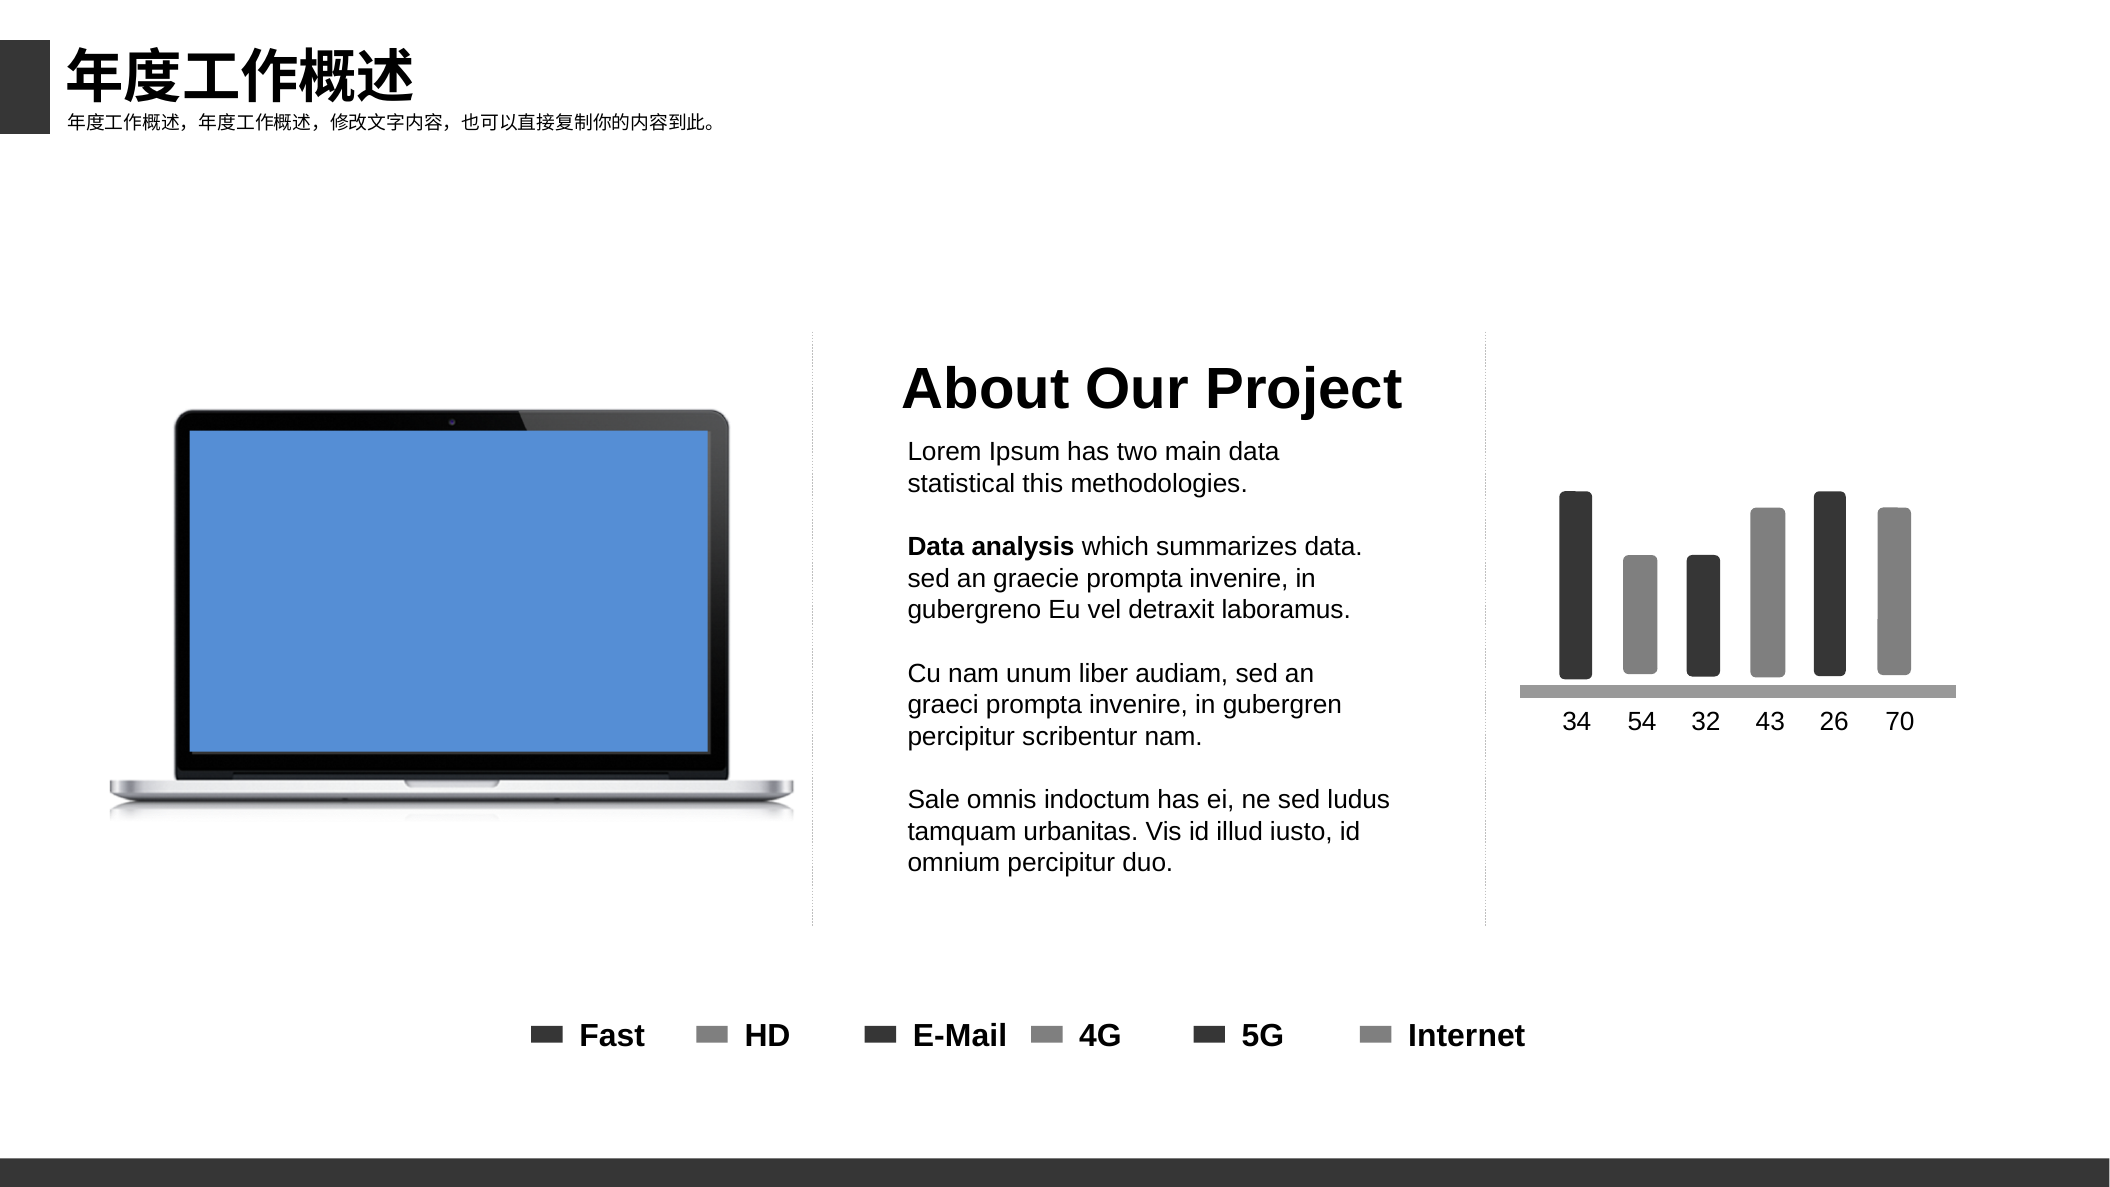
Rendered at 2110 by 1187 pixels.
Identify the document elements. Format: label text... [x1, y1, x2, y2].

text_box [0, 1157, 2110, 1187]
text_box About Our Project [880, 339, 1463, 431]
text_box 年度工作概述 [65, 39, 547, 110]
text_box [0, 39, 51, 135]
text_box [531, 1007, 1576, 1063]
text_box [63, 318, 846, 927]
text_box 年度工作概述，年度工作概述，修改文字内容，也可以直接复制你的内容到此。 [67, 110, 738, 134]
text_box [1520, 491, 1956, 736]
picture [189, 430, 708, 752]
text_box Lorem Ipsum has two main data statistical this methodologies. Data analysis which summarizes data. sed an graecie prompta invenire, in gubergreno Eu vel detraxit laboramus. Cu nam unum liber audiam, sed an graeci prompta invenire, in gubergren percipitur scribentur nam. Sale omnis indoctum has ei, ne sed ludus tamquam urbanitas. Vis id illud iusto, id omnium percipitur duo. [892, 427, 1407, 885]
